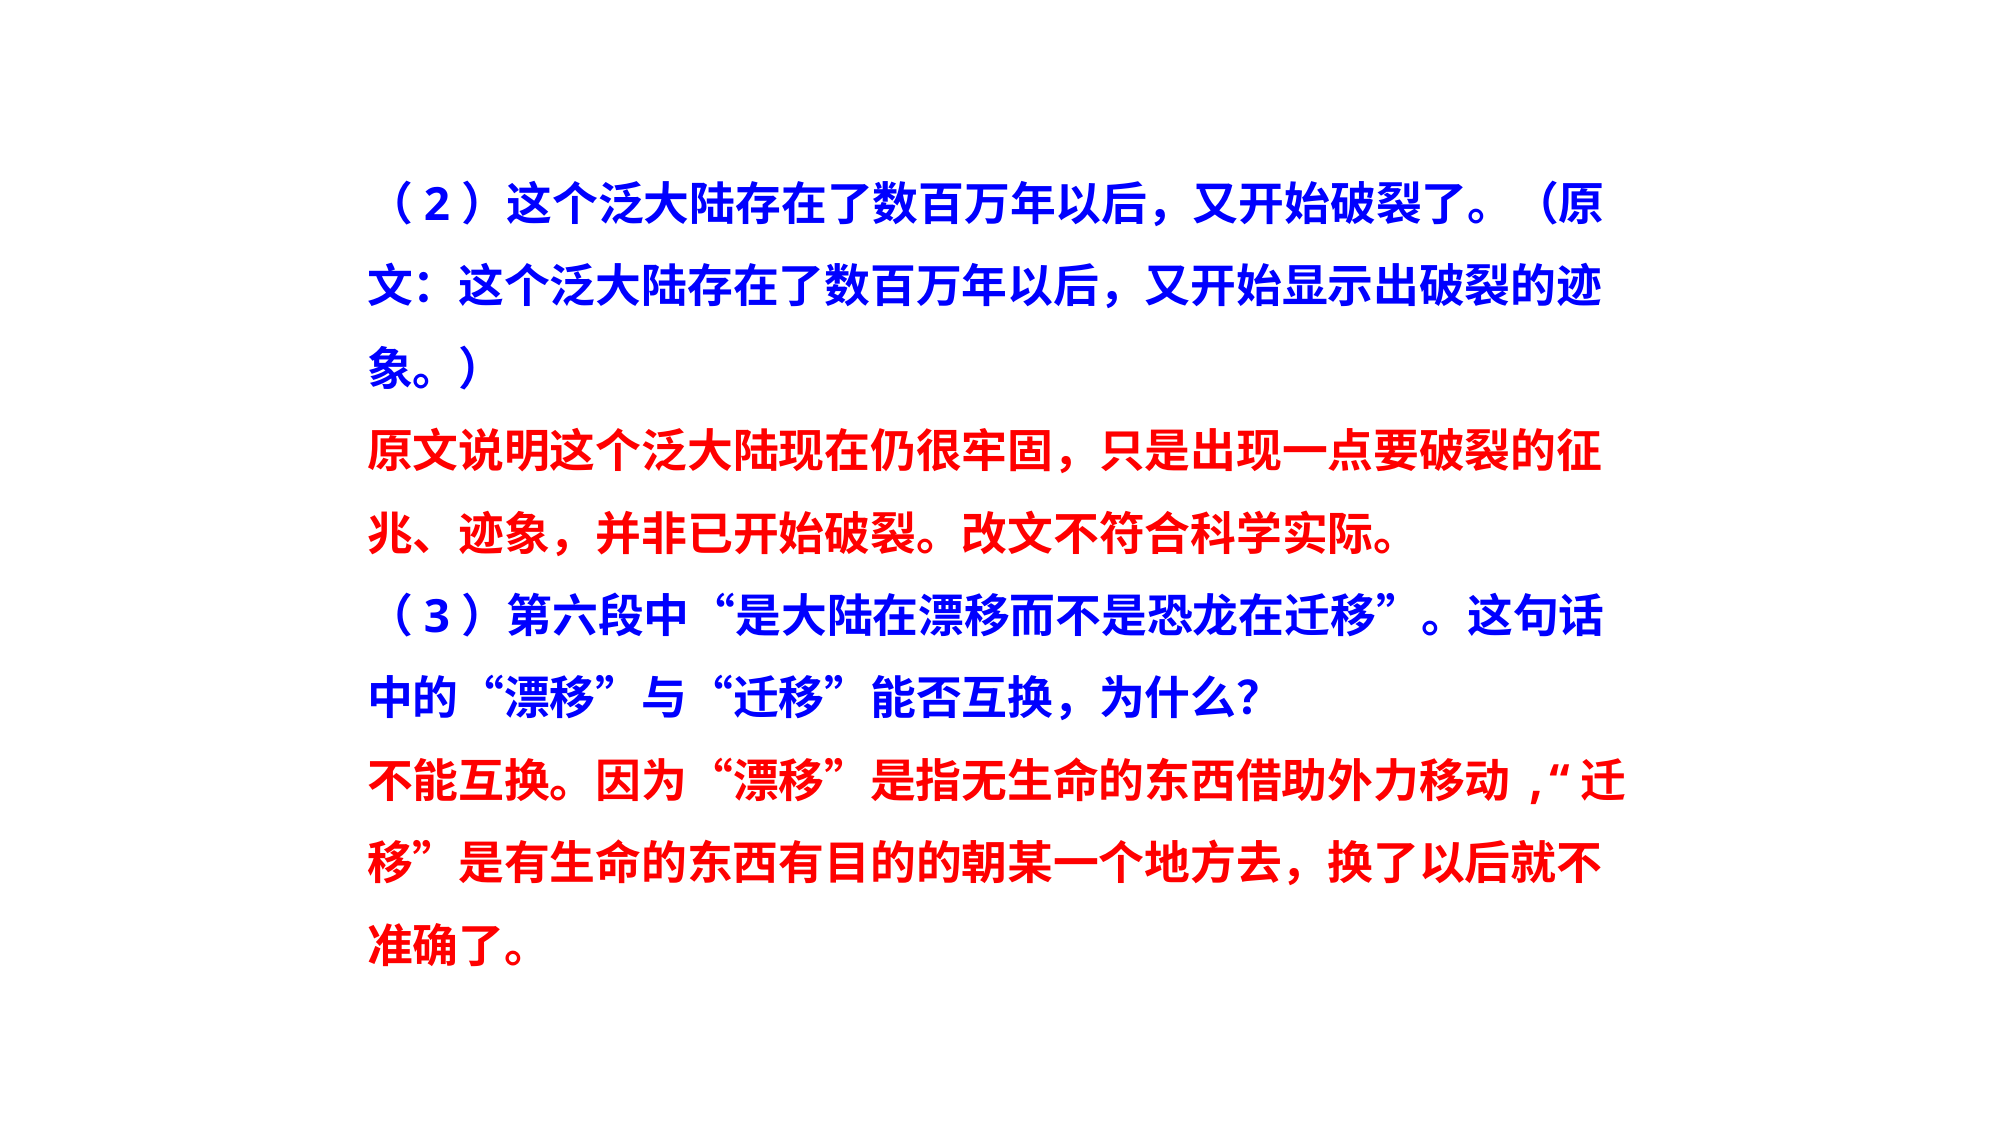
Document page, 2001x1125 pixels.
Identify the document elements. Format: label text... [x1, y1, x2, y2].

text_box （2）这个泛大陆存在了数百万年以后，又开始破裂了。（原文：这个泛大陆存在了数百万年以后，又开始显示出破裂的迹象。） 原文说明这个泛大陆现在仍很牢固，只是出现一点要破裂的征兆、迹象，并非已开始破裂。改文不符合科学实际。 （3）第六段中“是大陆在漂移而不是恐龙在迁移”。这句话中的“漂移”与“迁移”能否互换，为什么？ 不能互换。因为“漂移”是指无生命的东西借助外力移动,“迁移”是有生命的东西有目的的朝某一个地方去，换了以后就不准确了。 [352, 139, 1644, 979]
